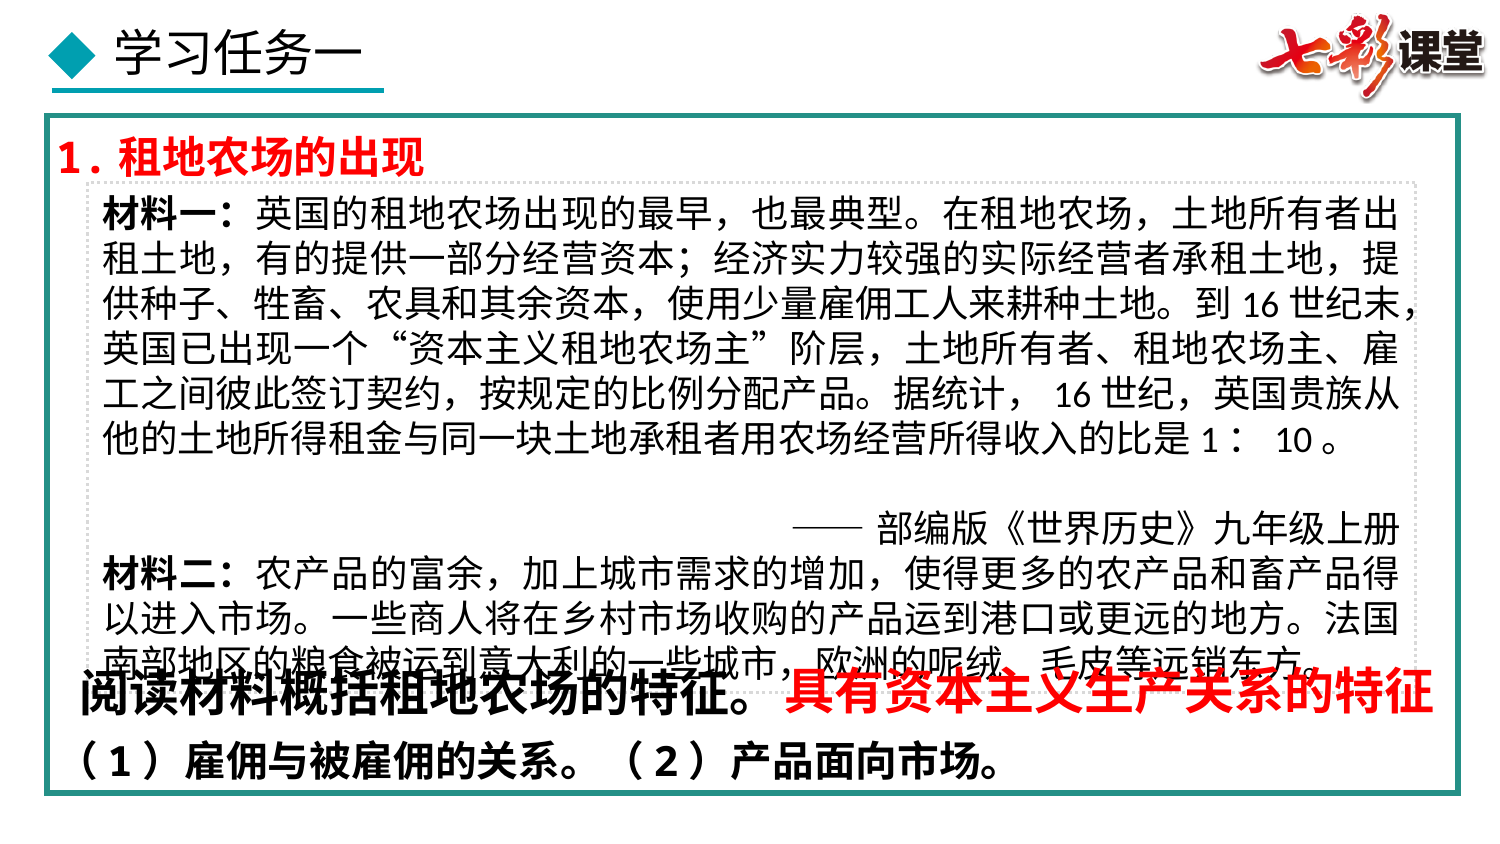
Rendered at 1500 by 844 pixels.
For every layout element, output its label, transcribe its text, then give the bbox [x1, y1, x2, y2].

text_box 材料一：英国的租地农场出现的最早，也最典型。在租地农场，土地所有者出租土地，有的提供一部分经营资本；经济实力较强的实际经营者承租土地，提供种子、牲畜、农具和其余资本，使用少量雇佣工人来耕种土地。到16世纪末，英国已出现一个“资本主义租地农场主”阶层，土地所有者、租地农场主、雇工之间彼此签订契约，按规定的比例分配产品。据统计，16世纪，英国贵族从他的土地所得租金与同一块土地承租者用农场经营所得收入的比是1：10。 ——部编版《世界历史》九年级上册 材料二：农产品的富余，加上城市需求的增加，使得更多的农产品和畜产品得以进入市场。一些商人将在乡村市场收购的产品运到港口或更远的地方。法国南部地区的粮食被运到意大利的一些城市，欧洲的呢绒、毛皮等远销东方。 [87, 182, 1416, 654]
text_box 1.租地农场的出现 [41, 112, 609, 190]
text_box 阅读材料概括租地农场的特征。 [64, 654, 769, 727]
picture [1254, 8, 1491, 104]
text_box 具有资本主义生产关系的特征 [769, 651, 1455, 727]
text_box （1）雇佣与被雇佣的关系。（2）产品面向市场。 [41, 727, 999, 793]
